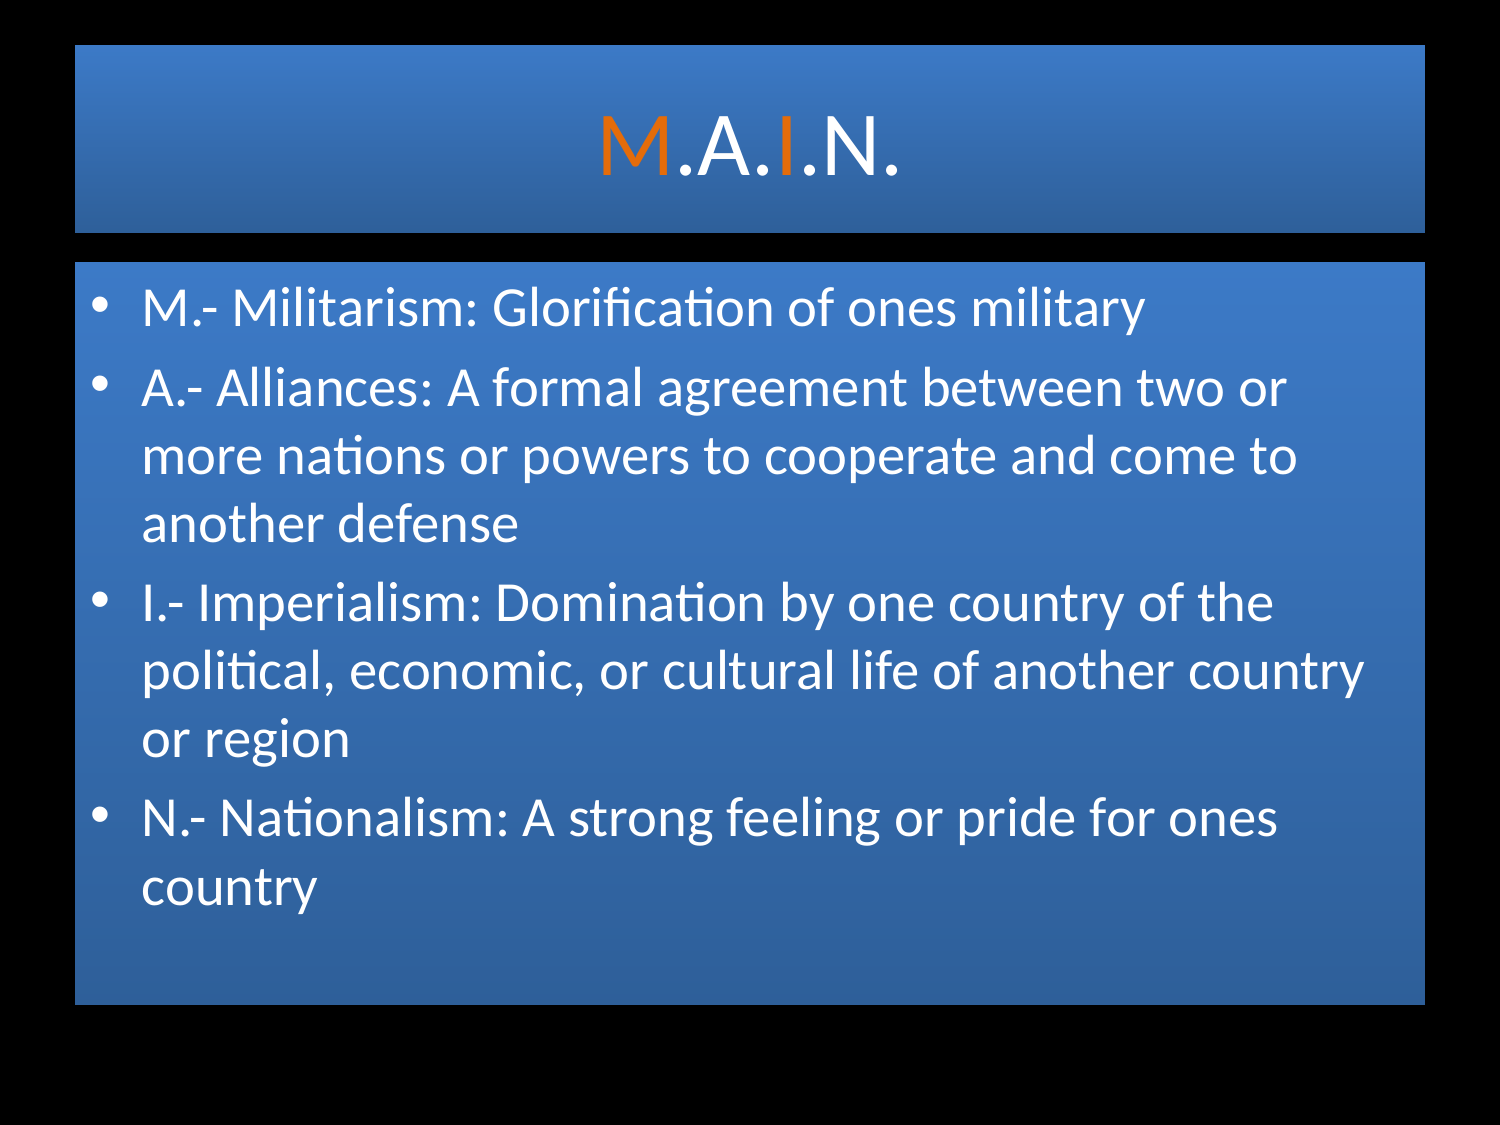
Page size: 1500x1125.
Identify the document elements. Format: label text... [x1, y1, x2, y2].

title M.A.I.N. [75, 45, 1425, 233]
list M.- Militarism: Glorification of ones military A.- Alliances: A formal agreement between two or more nations or powers to cooperate and come to another defense I.- Imperialism: Domination by one country of the political, economic, or cultural life of another country or region N.- Nationalism: A strong feeling or pride for ones country [75, 262, 1425, 1005]
